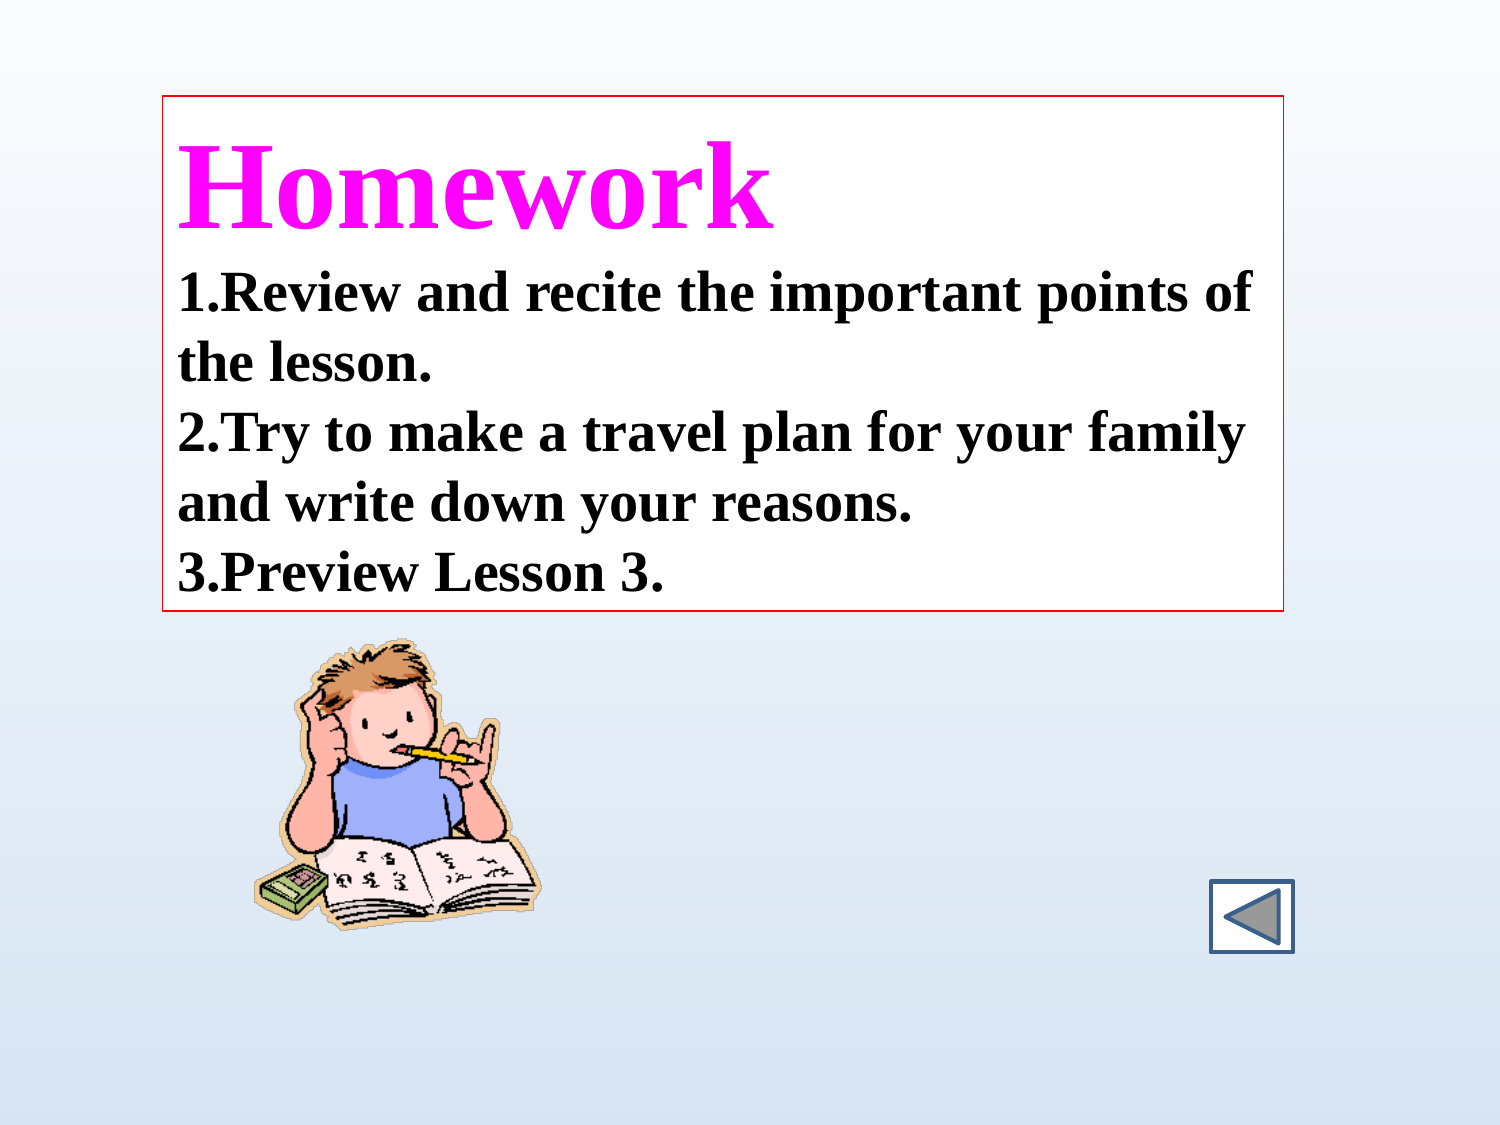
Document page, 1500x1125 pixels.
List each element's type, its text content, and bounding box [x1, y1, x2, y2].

text_box Homework 1.Review and recite the important points of the lesson. 2.Try to make a travel plan for your family and write down your reasons. 3.Preview Lesson 3. [162, 96, 1284, 611]
picture [253, 635, 546, 936]
text_box [1209, 879, 1295, 954]
